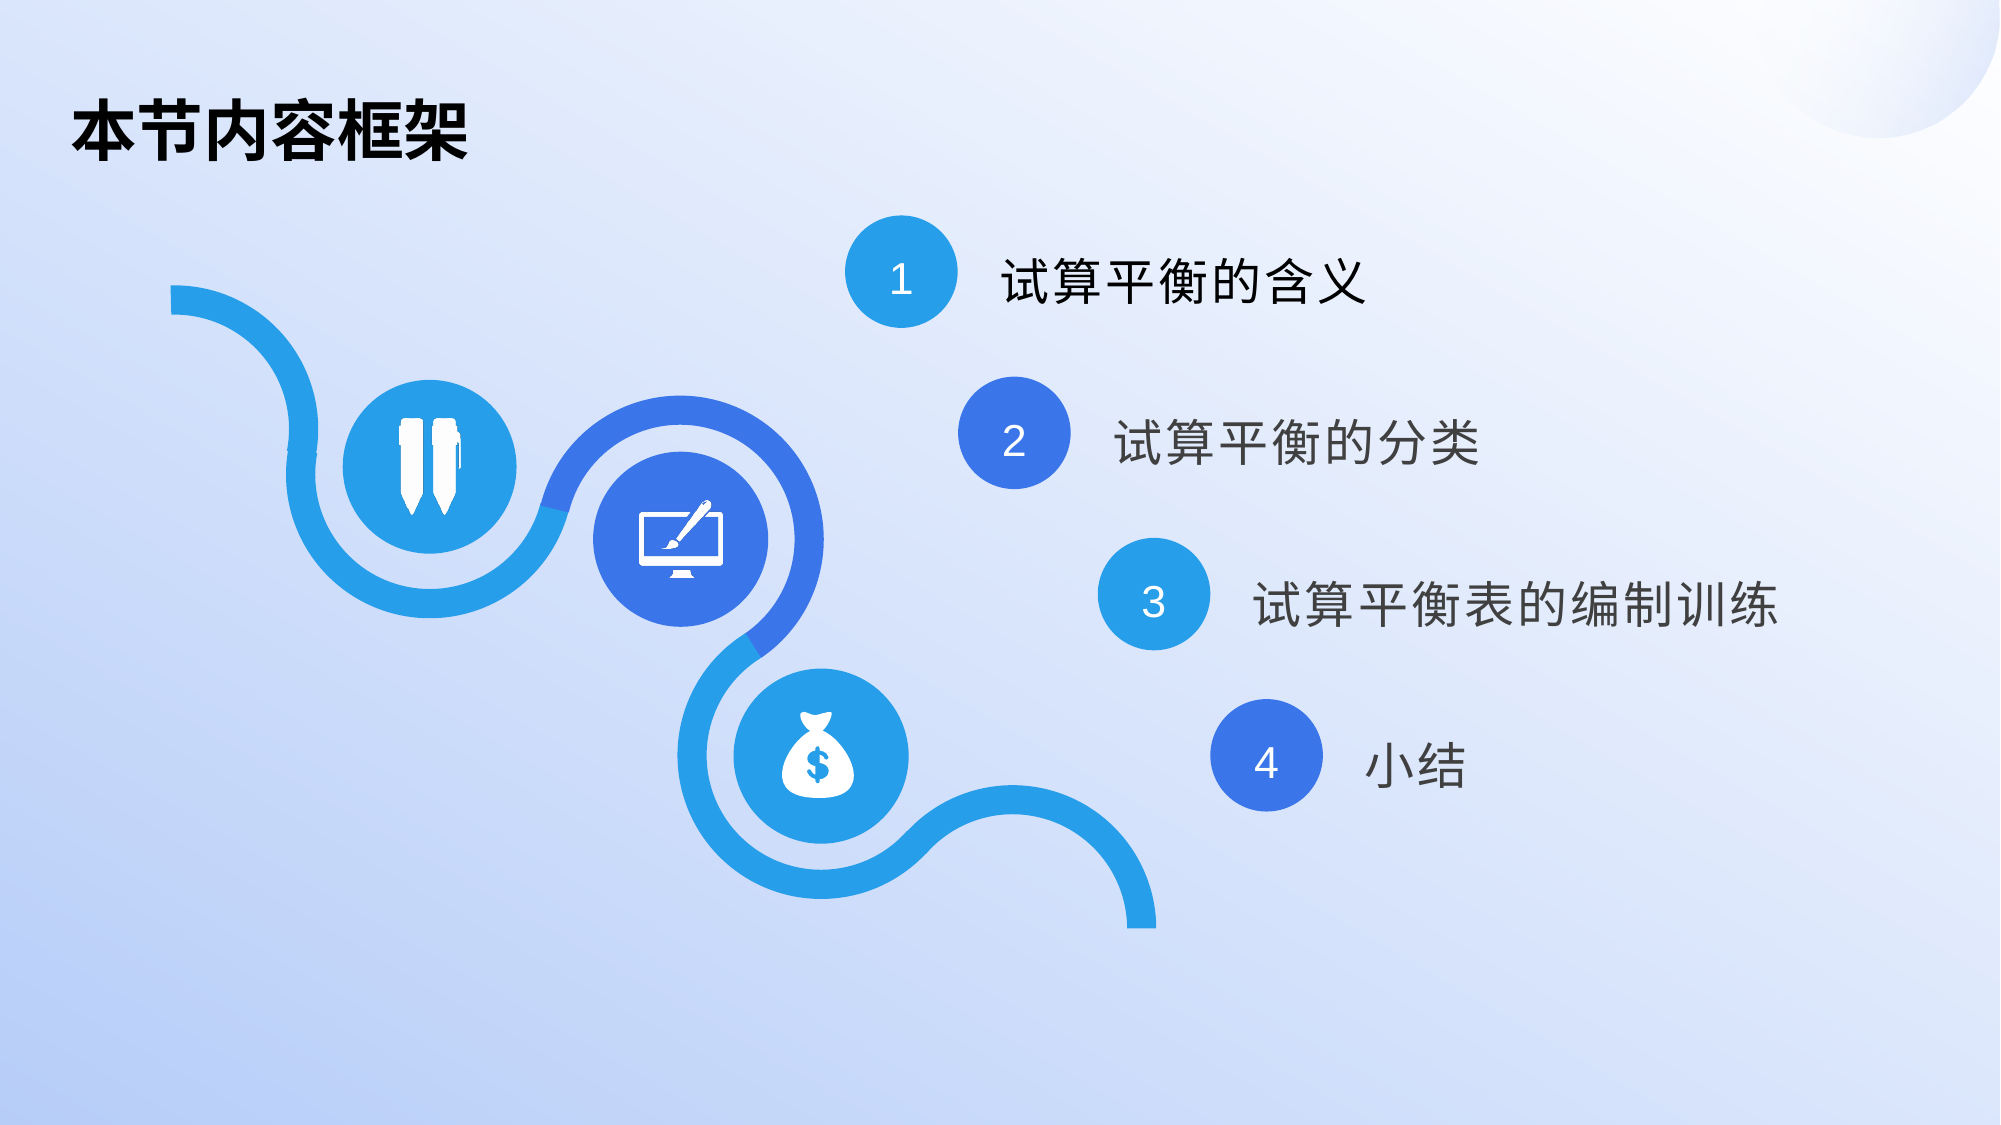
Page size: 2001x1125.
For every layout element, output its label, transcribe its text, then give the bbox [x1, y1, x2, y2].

text_box [284, 446, 569, 620]
text_box 1 [844, 214, 959, 329]
text_box [676, 631, 926, 900]
title 本节内容框架 [70, 61, 1871, 249]
text_box 试算平衡表的编制训练 [1237, 537, 1835, 651]
text_box 试算平衡的含义 [984, 215, 1614, 328]
text_box [592, 450, 770, 628]
text_box [732, 667, 910, 845]
text_box 3 [1096, 536, 1212, 652]
text_box 4 [1209, 698, 1324, 813]
text_box [341, 378, 518, 555]
text_box 2 [957, 375, 1072, 491]
text_box 试算平衡的分类 [1097, 376, 1627, 490]
picture [399, 418, 461, 515]
text_box 小结 [1349, 699, 1879, 812]
text_box [539, 394, 825, 658]
text_box [782, 711, 854, 798]
text_box [902, 784, 1158, 930]
picture [639, 500, 723, 579]
text_box [169, 284, 320, 452]
